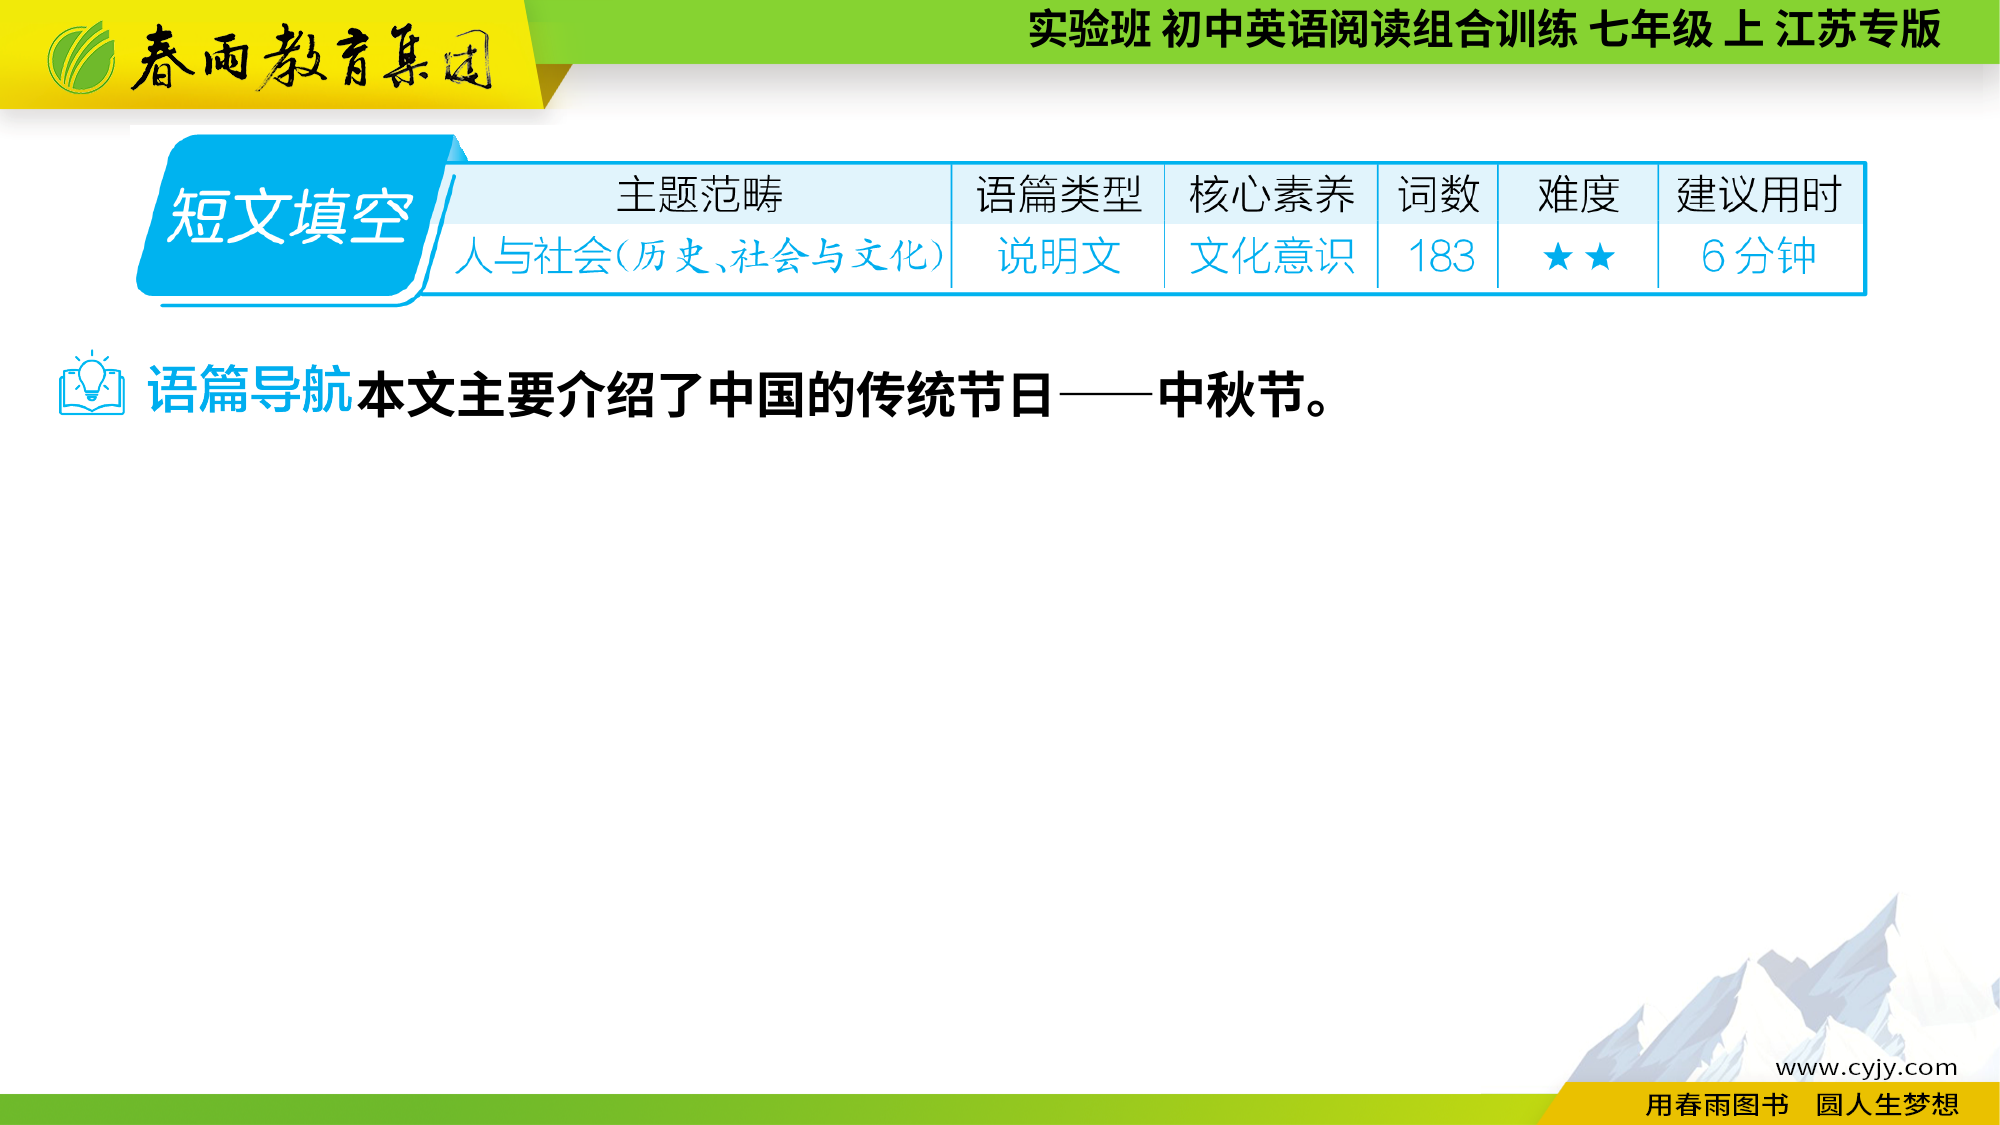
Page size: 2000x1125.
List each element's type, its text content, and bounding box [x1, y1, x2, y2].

picture [0, 0, 2000, 1125]
list 本文主要介绍了中国的传统节日——中秋节。 [59, 326, 1944, 421]
